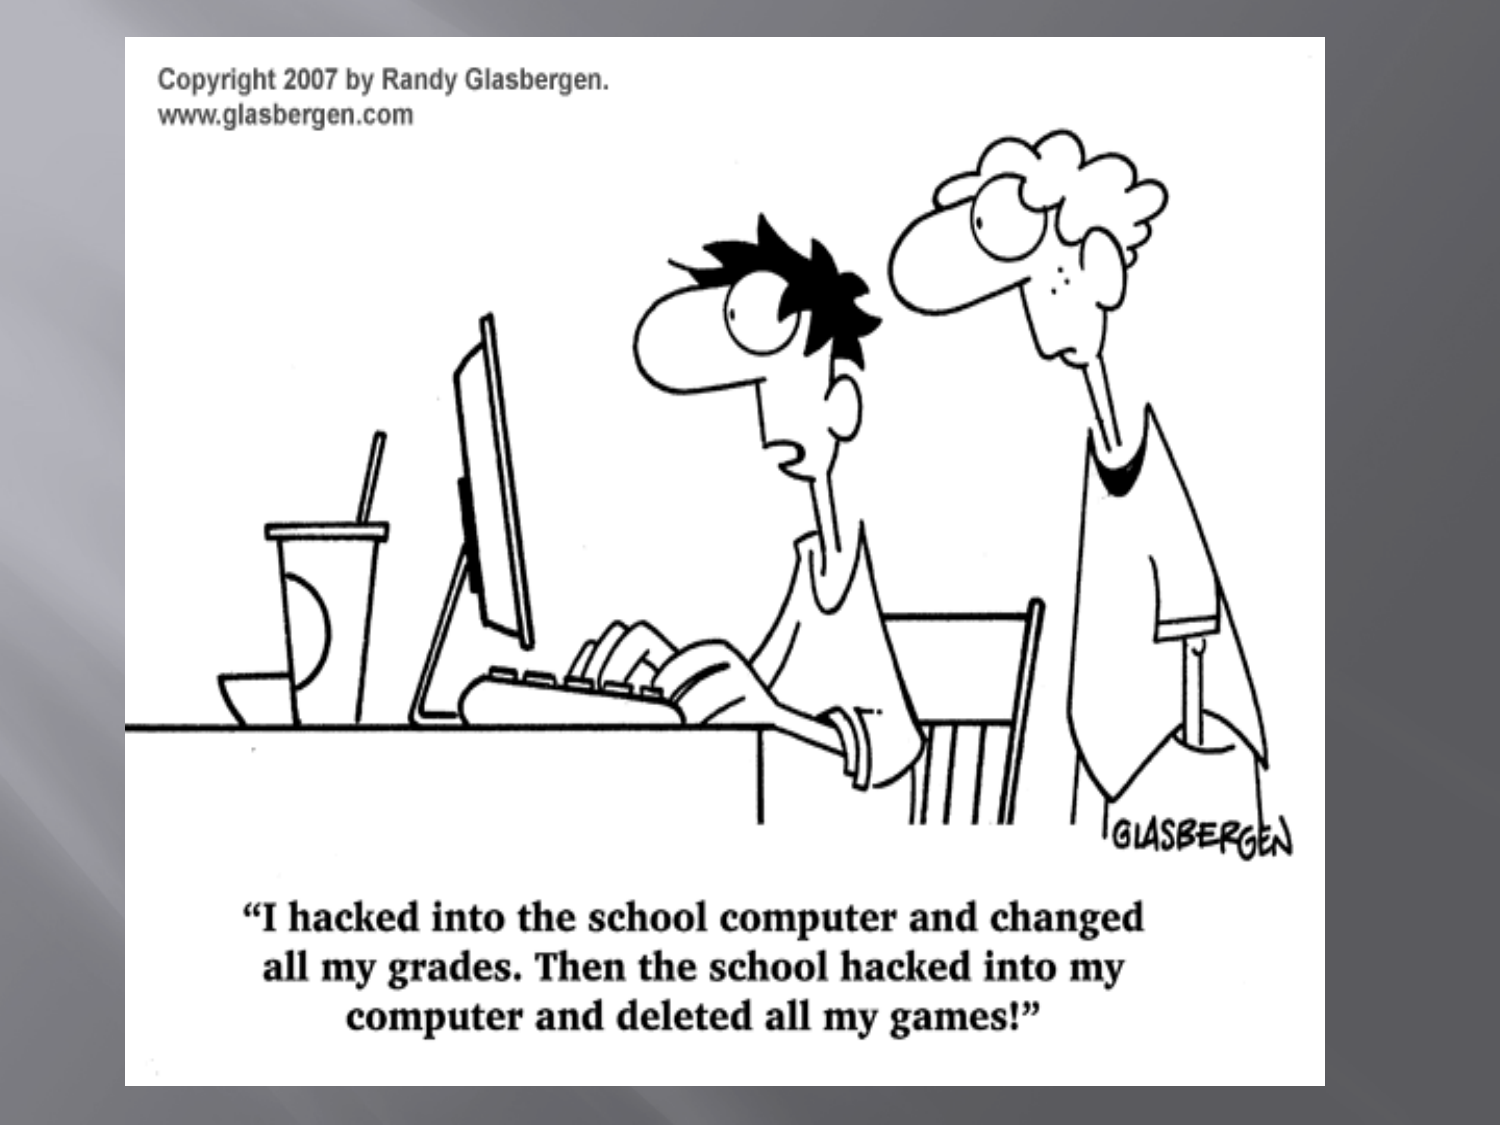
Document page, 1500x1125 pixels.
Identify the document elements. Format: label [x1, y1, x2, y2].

list [124, 37, 1326, 1087]
